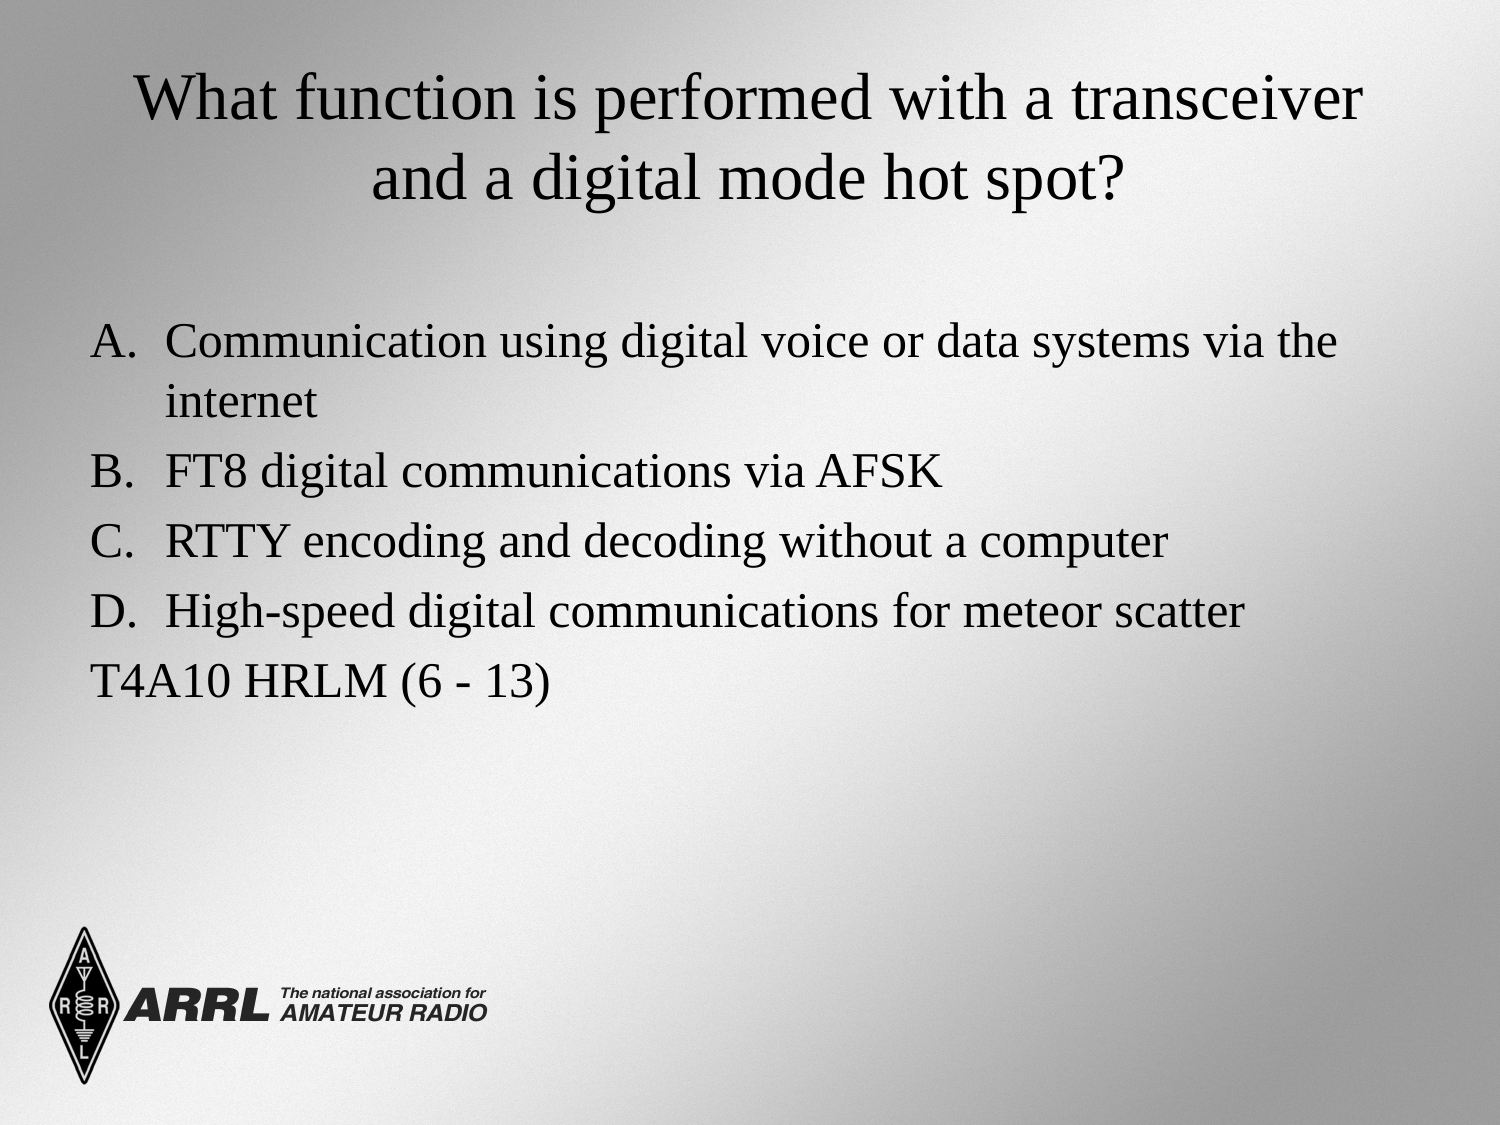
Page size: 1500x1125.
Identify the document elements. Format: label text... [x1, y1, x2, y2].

title What function is performed with a transceiver and a digital mode hot spot? [75, 45, 1425, 233]
list Communication using digital voice or data systems via the internet FT8 digital communications via AFSK RTTY encoding and decoding without a computer High-speed digital communications for meteor scatter T4A10 HRLM (6 - 13) [75, 299, 1425, 1005]
picture [0, 0, 1500, 1125]
